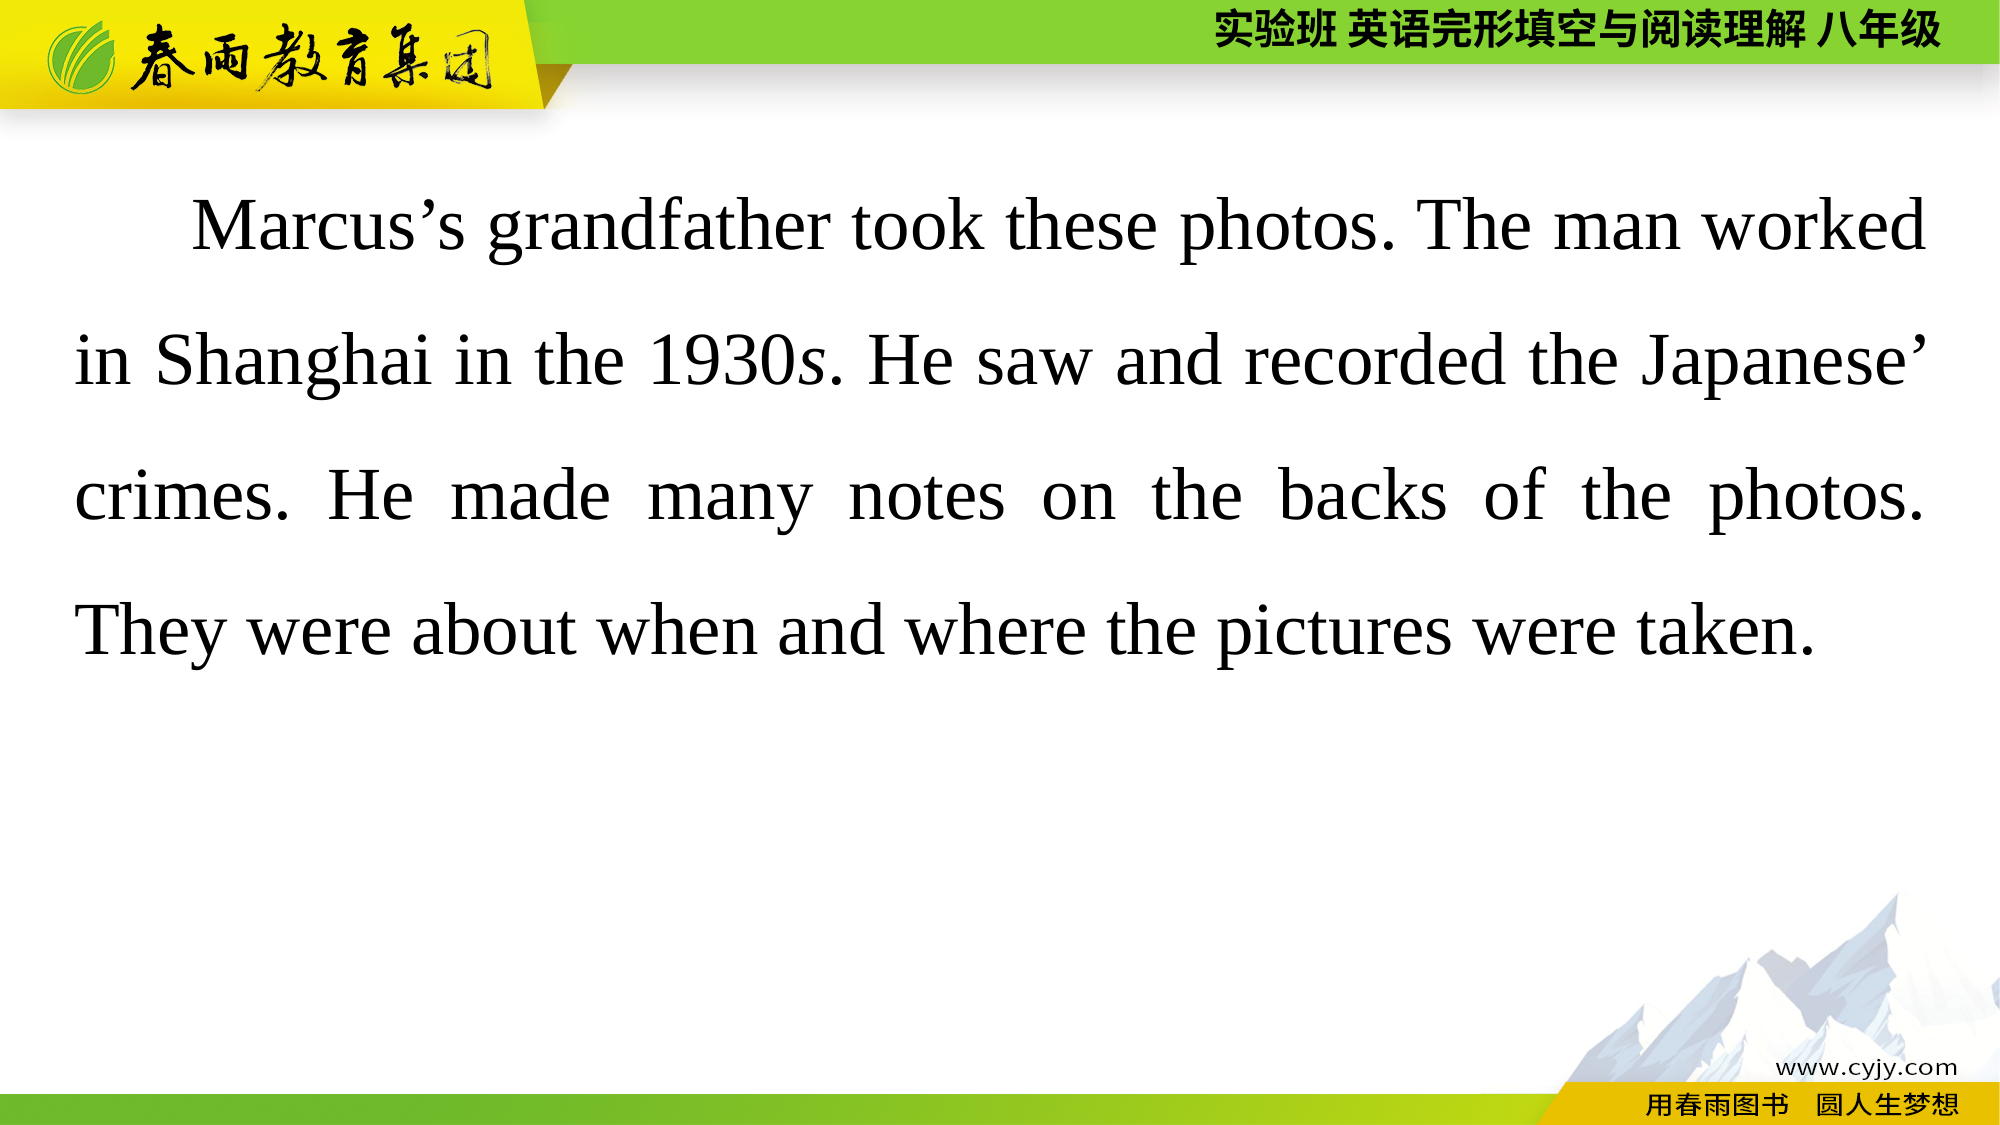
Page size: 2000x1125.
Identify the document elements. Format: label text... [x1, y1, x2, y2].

list Marcus’s grandfather took these photos. The man worked in Shanghai in the 1930s. He saw and recorded the Japanese’ crimes. He made many notes on the backs of the photos. They were about when and where the pictures were taken. [59, 122, 1944, 667]
picture [0, 0, 2000, 1125]
